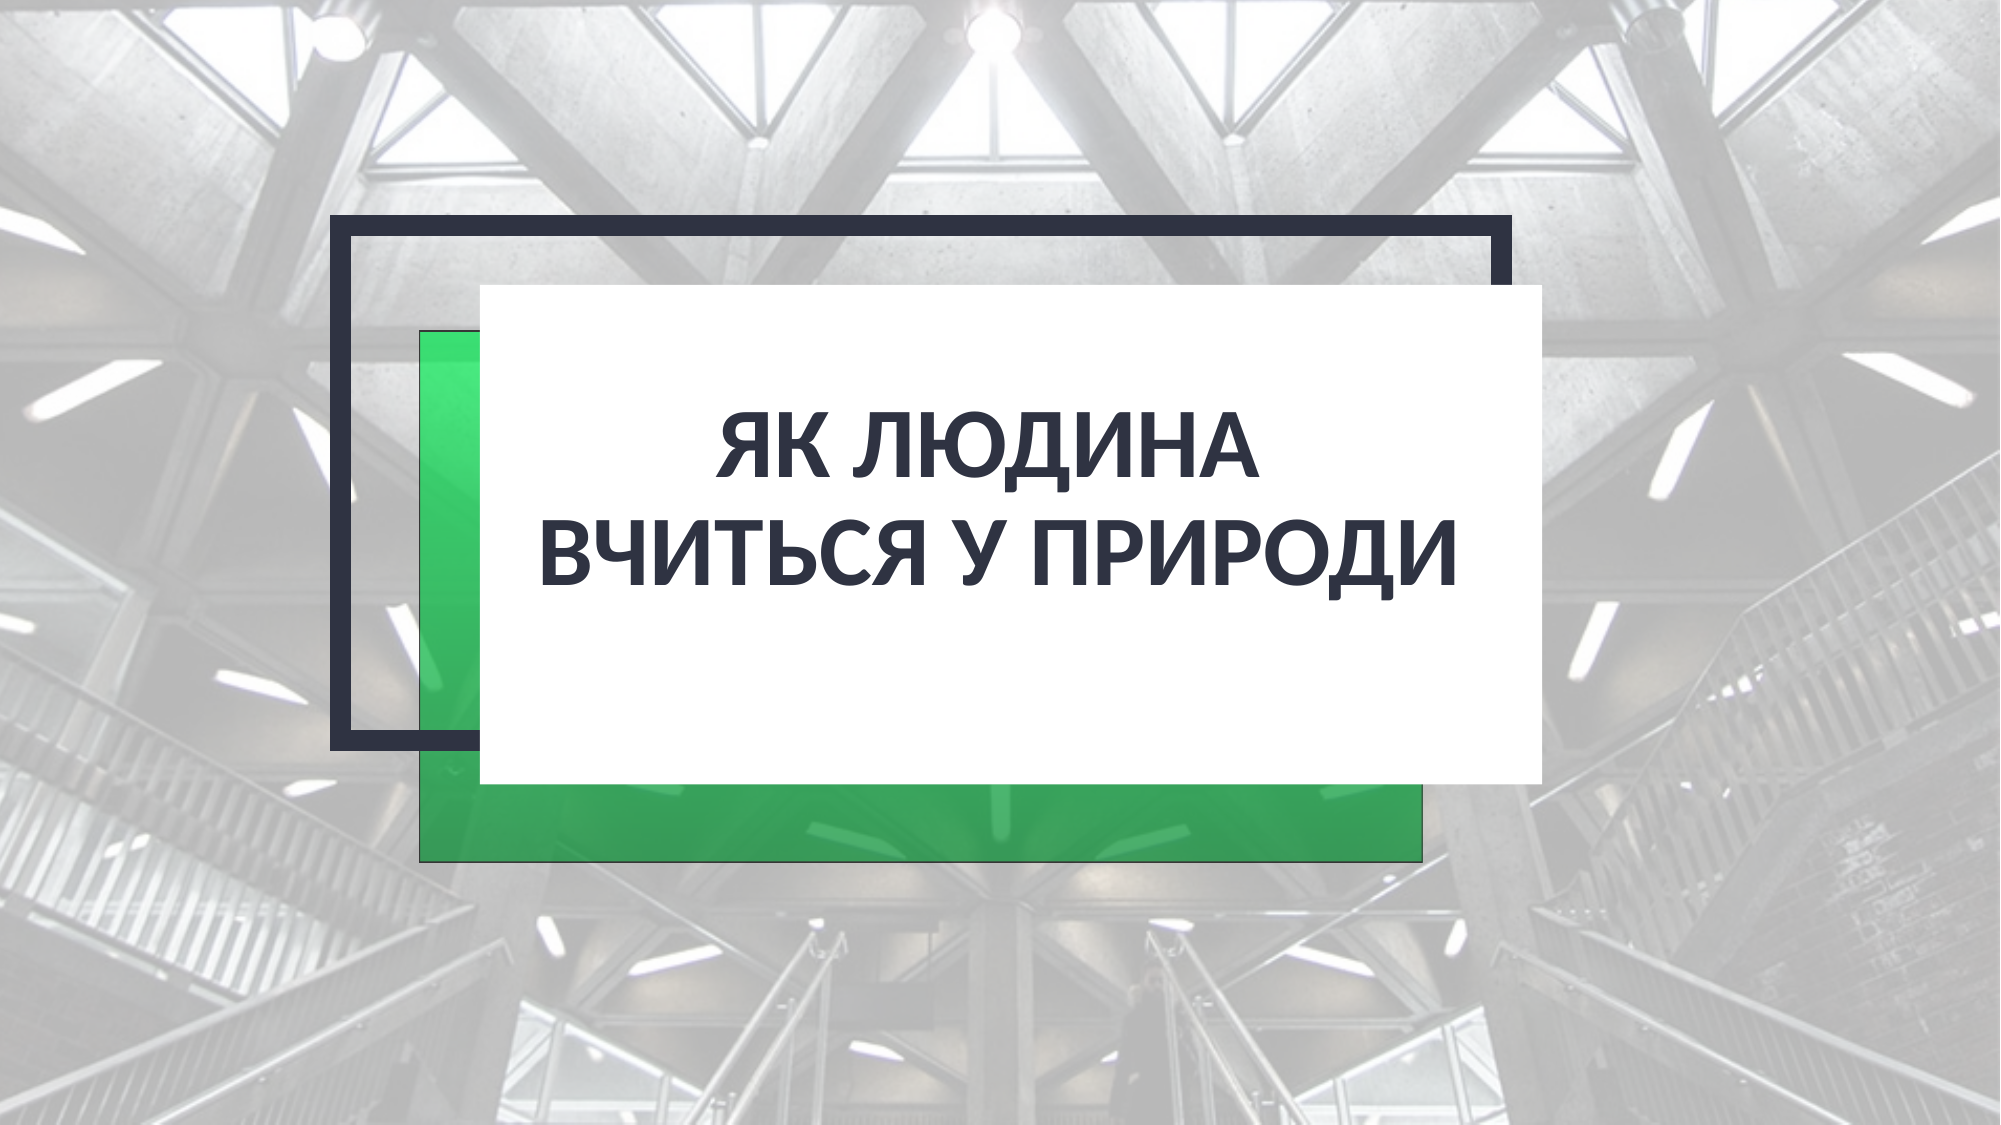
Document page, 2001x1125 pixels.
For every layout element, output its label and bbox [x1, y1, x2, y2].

picture [0, 0, 2000, 1125]
text_box [340, 225, 1543, 863]
